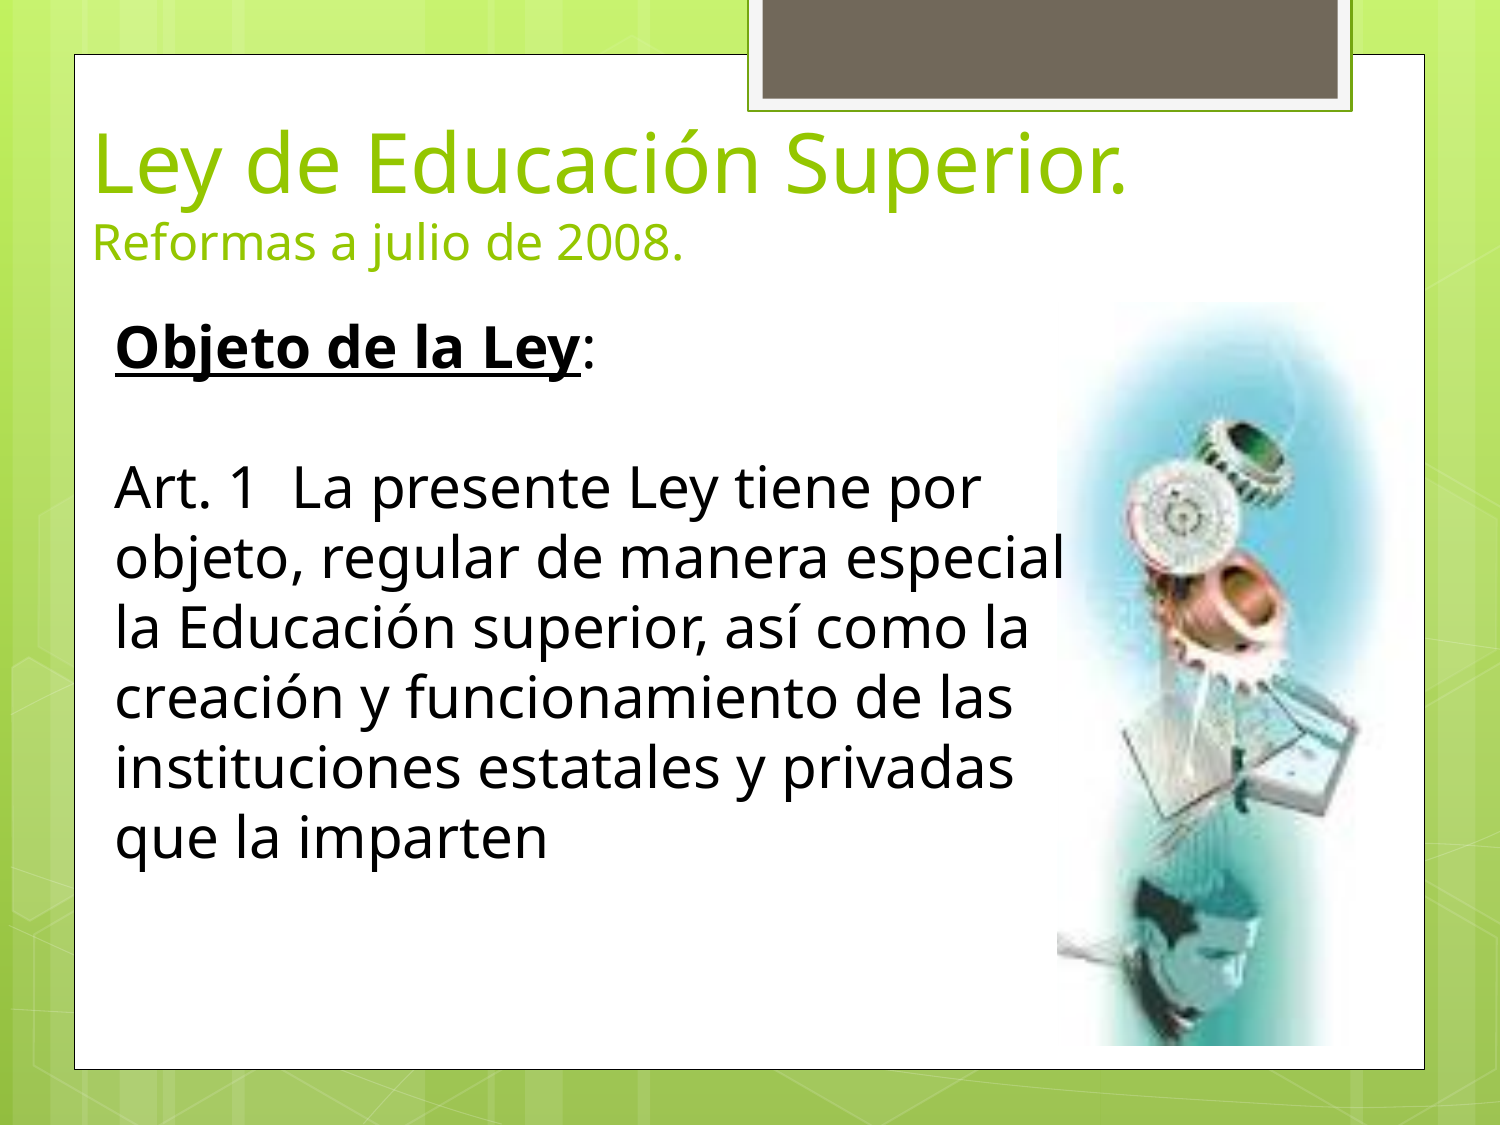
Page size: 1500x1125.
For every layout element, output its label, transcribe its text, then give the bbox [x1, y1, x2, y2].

text_box Objeto de la Ley: Art. 1 La presente Ley tiene por objeto, regular de manera especial la Educación superior, así como la creación y funcionamiento de las instituciones estatales y privadas que la imparten [100, 302, 1056, 878]
title Ley de Educación Superior. Reformas a julio de 2008. [76, 90, 1229, 278]
picture [1056, 302, 1424, 1046]
